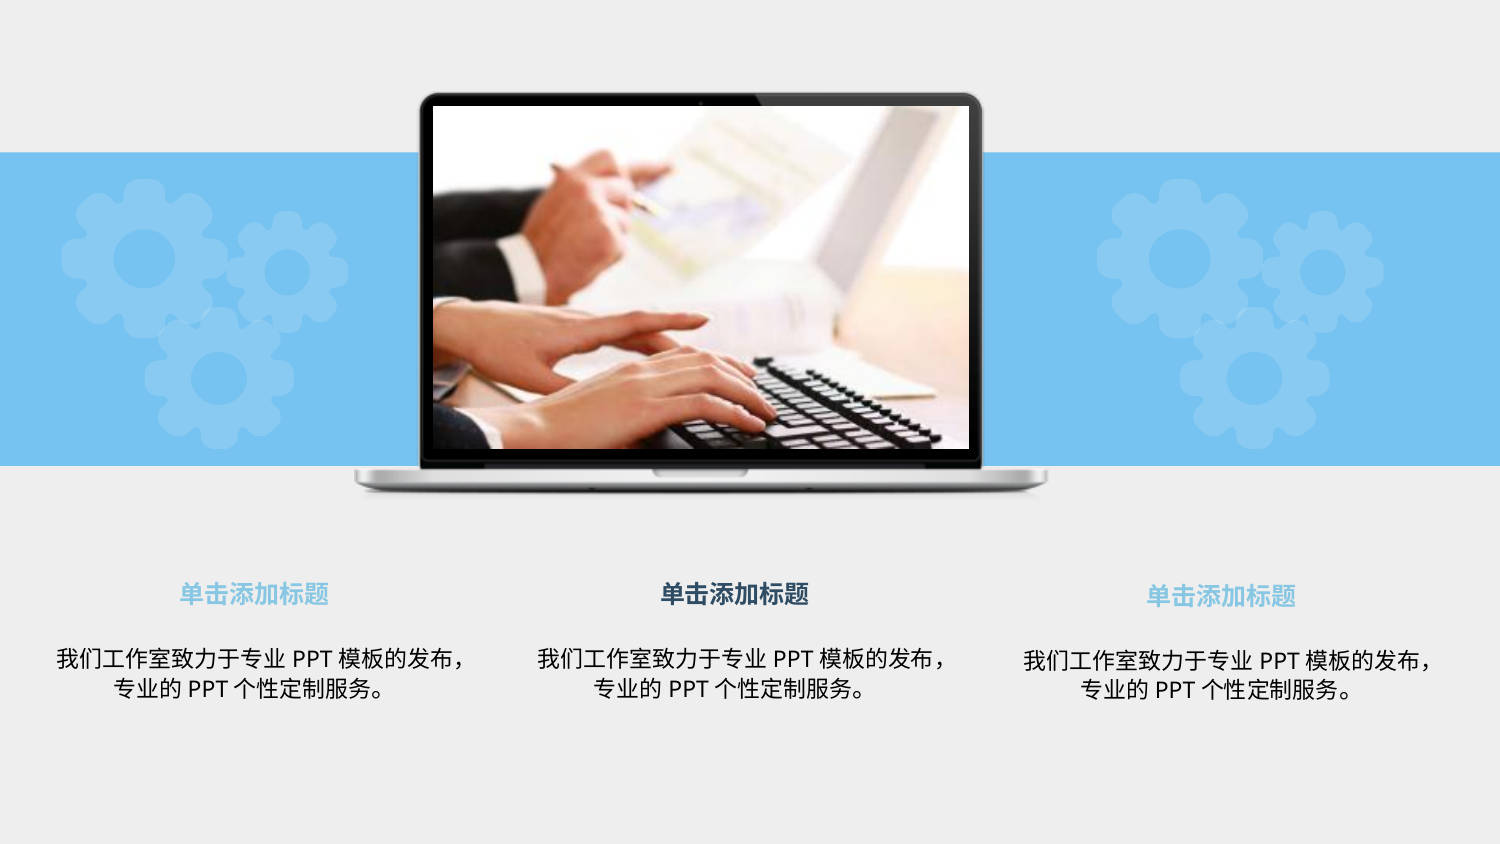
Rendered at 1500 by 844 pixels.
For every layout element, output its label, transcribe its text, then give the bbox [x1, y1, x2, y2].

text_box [325, 68, 1064, 521]
text_box [1064, 151, 1500, 467]
text_box 单击添加标题 [517, 573, 953, 615]
text_box 单击添加标题 [37, 573, 472, 615]
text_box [61, 178, 325, 449]
text_box 单击添加标题 [1004, 575, 1439, 617]
text_box [0, 151, 325, 467]
text_box 我们工作室致力于专业PPT模板的发布，专业的PPT个性定制服务。 [40, 638, 470, 708]
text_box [1096, 178, 1384, 449]
text_box 我们工作室致力于专业PPT模板的发布，专业的PPT个性定制服务。 [1007, 640, 1437, 710]
text_box 我们工作室致力于专业PPT模板的发布，专业的PPT个性定制服务。 [521, 638, 951, 708]
